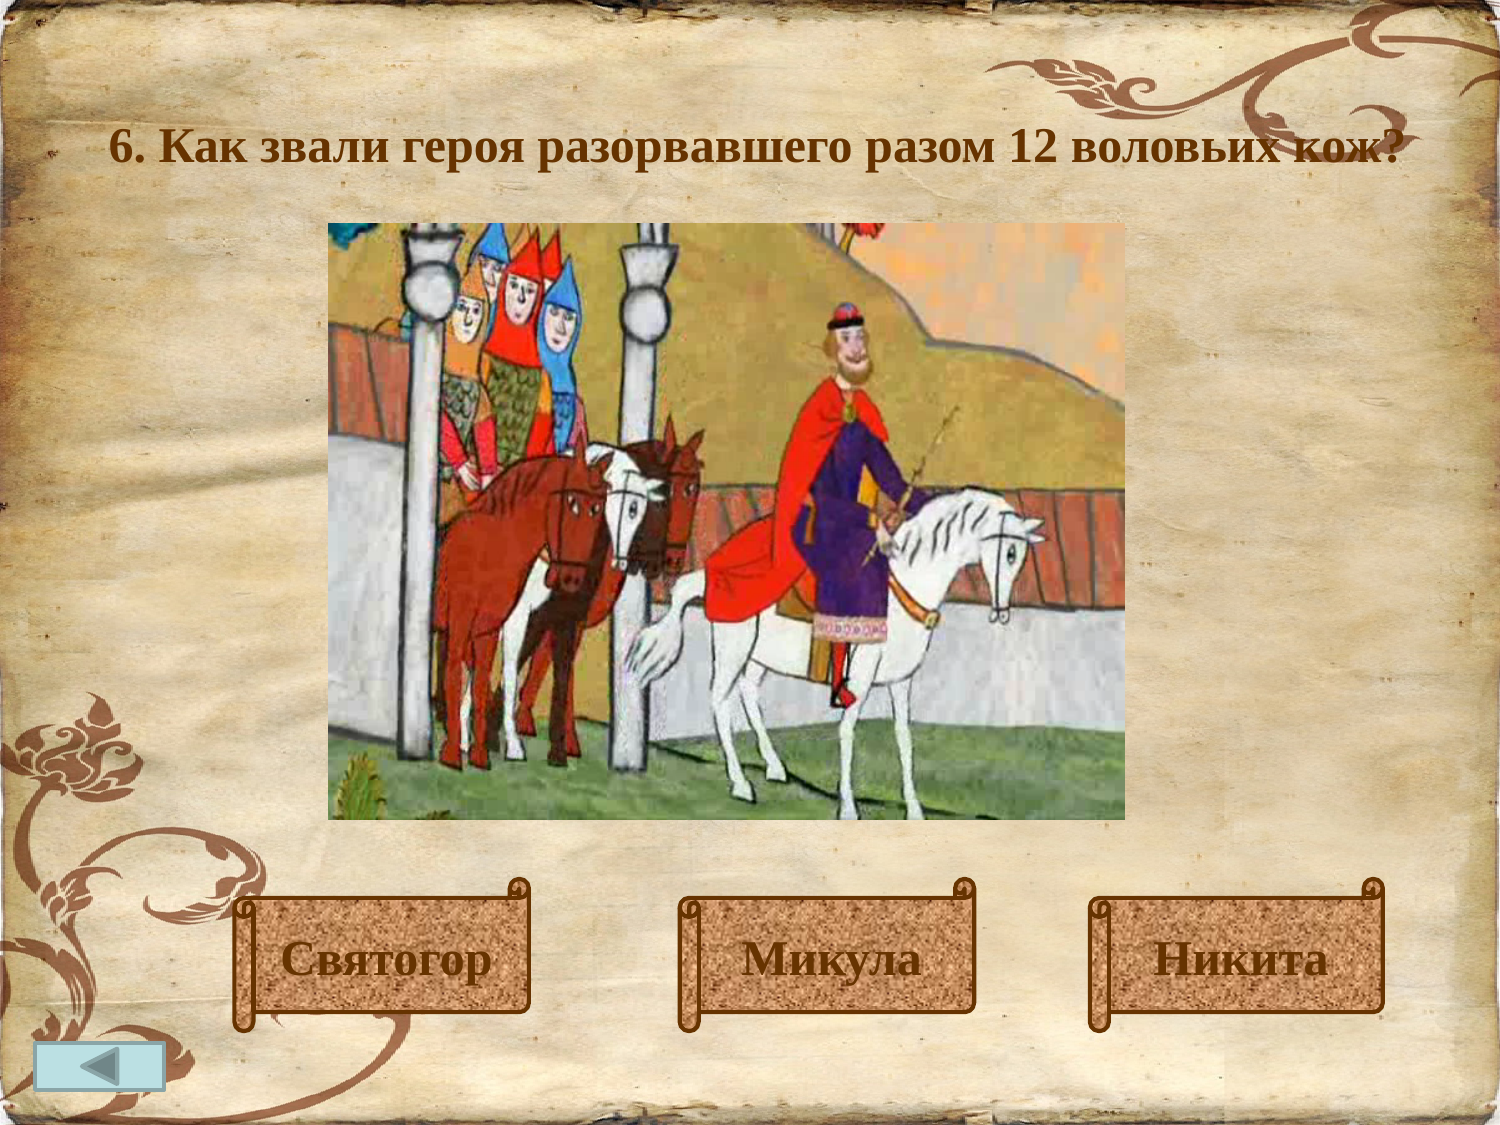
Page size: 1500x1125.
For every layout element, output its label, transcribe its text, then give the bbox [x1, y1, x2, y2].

picture [0, 0, 1500, 1125]
text_box 6. Как звали героя разорвавшего разом 12 воловьих кож? [93, 105, 1454, 181]
text_box Никита [1087, 876, 1385, 1034]
text_box Микула [677, 876, 977, 1034]
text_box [327, 222, 1126, 821]
text_box Святогор [232, 876, 531, 1034]
text_box [33, 1041, 166, 1092]
